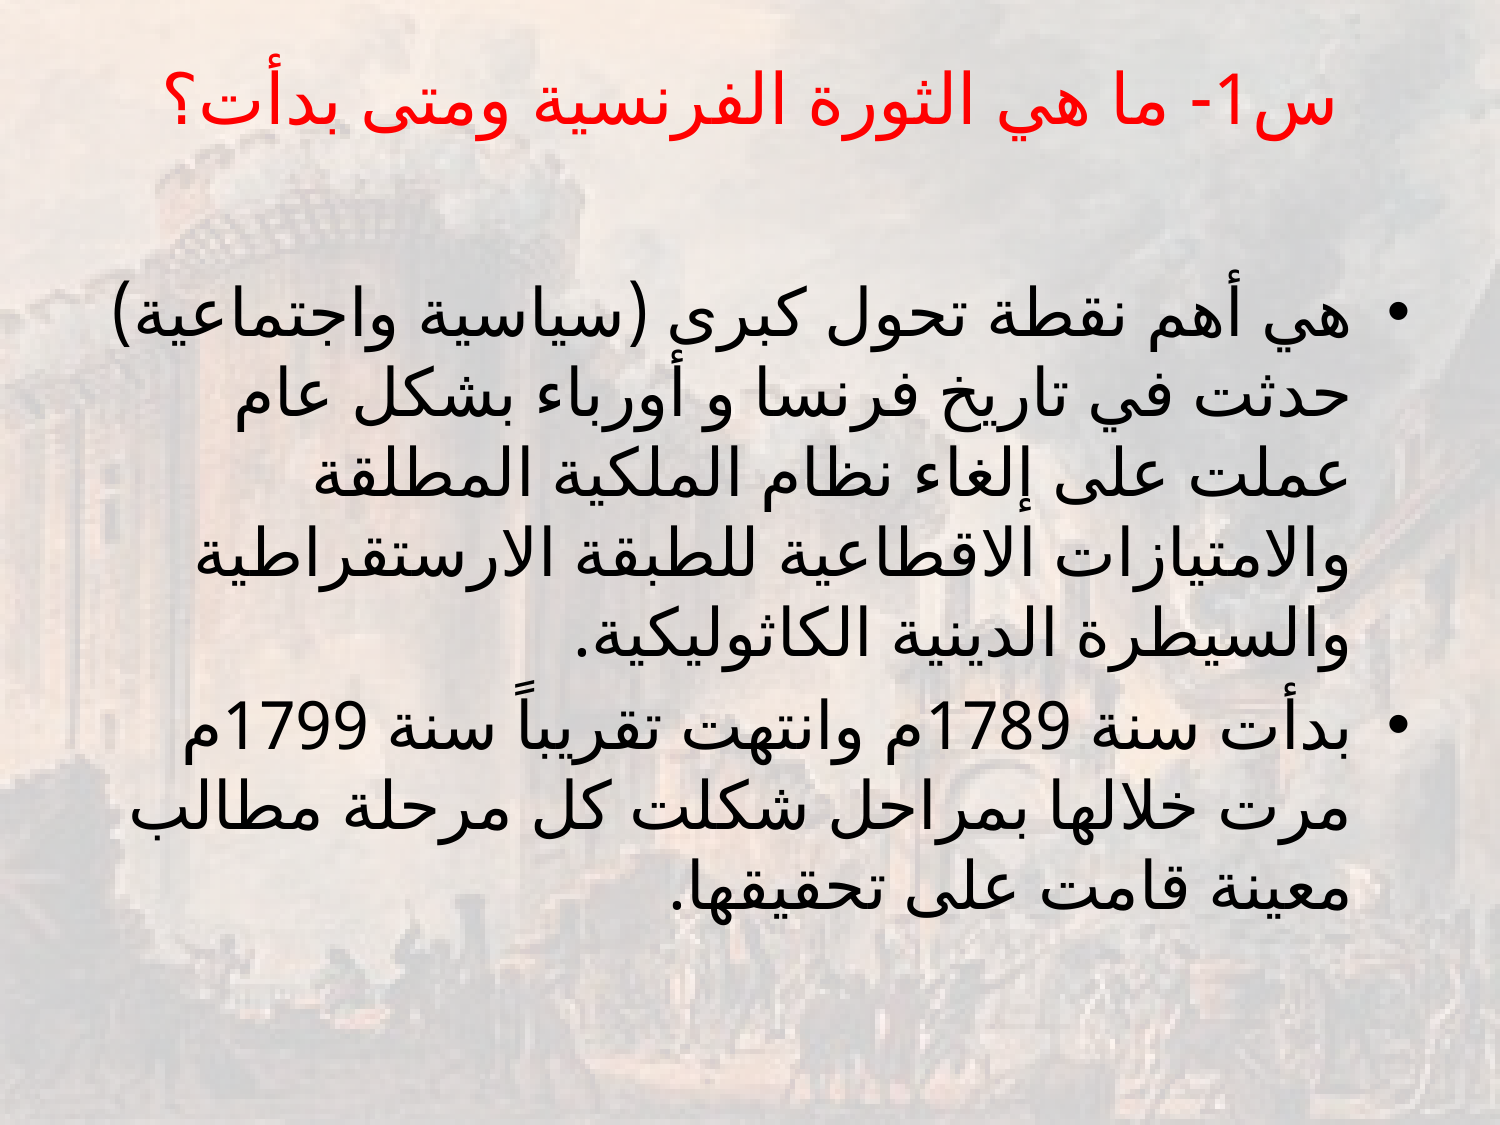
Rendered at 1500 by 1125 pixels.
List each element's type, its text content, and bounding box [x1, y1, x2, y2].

title س1- ما هي الثورة الفرنسية ومتى بدأت؟ [75, 45, 1425, 233]
list هي أهم نقطة تحول كبرى (سياسية واجتماعية) حدثت في تاريخ فرنسا و أورباء بشكل عام عملت على إلغاء نظام الملكية المطلقة والامتيازات الاقطاعية للطبقة الارستقراطية والسيطرة الدينية الكاثوليكية. بدأت سنة 1789م وانتهت تقريباً سنة 1799م مرت خلالها بمراحل شكلت كل مرحلة مطالب معينة قامت على تحقيقها. [75, 262, 1425, 1005]
